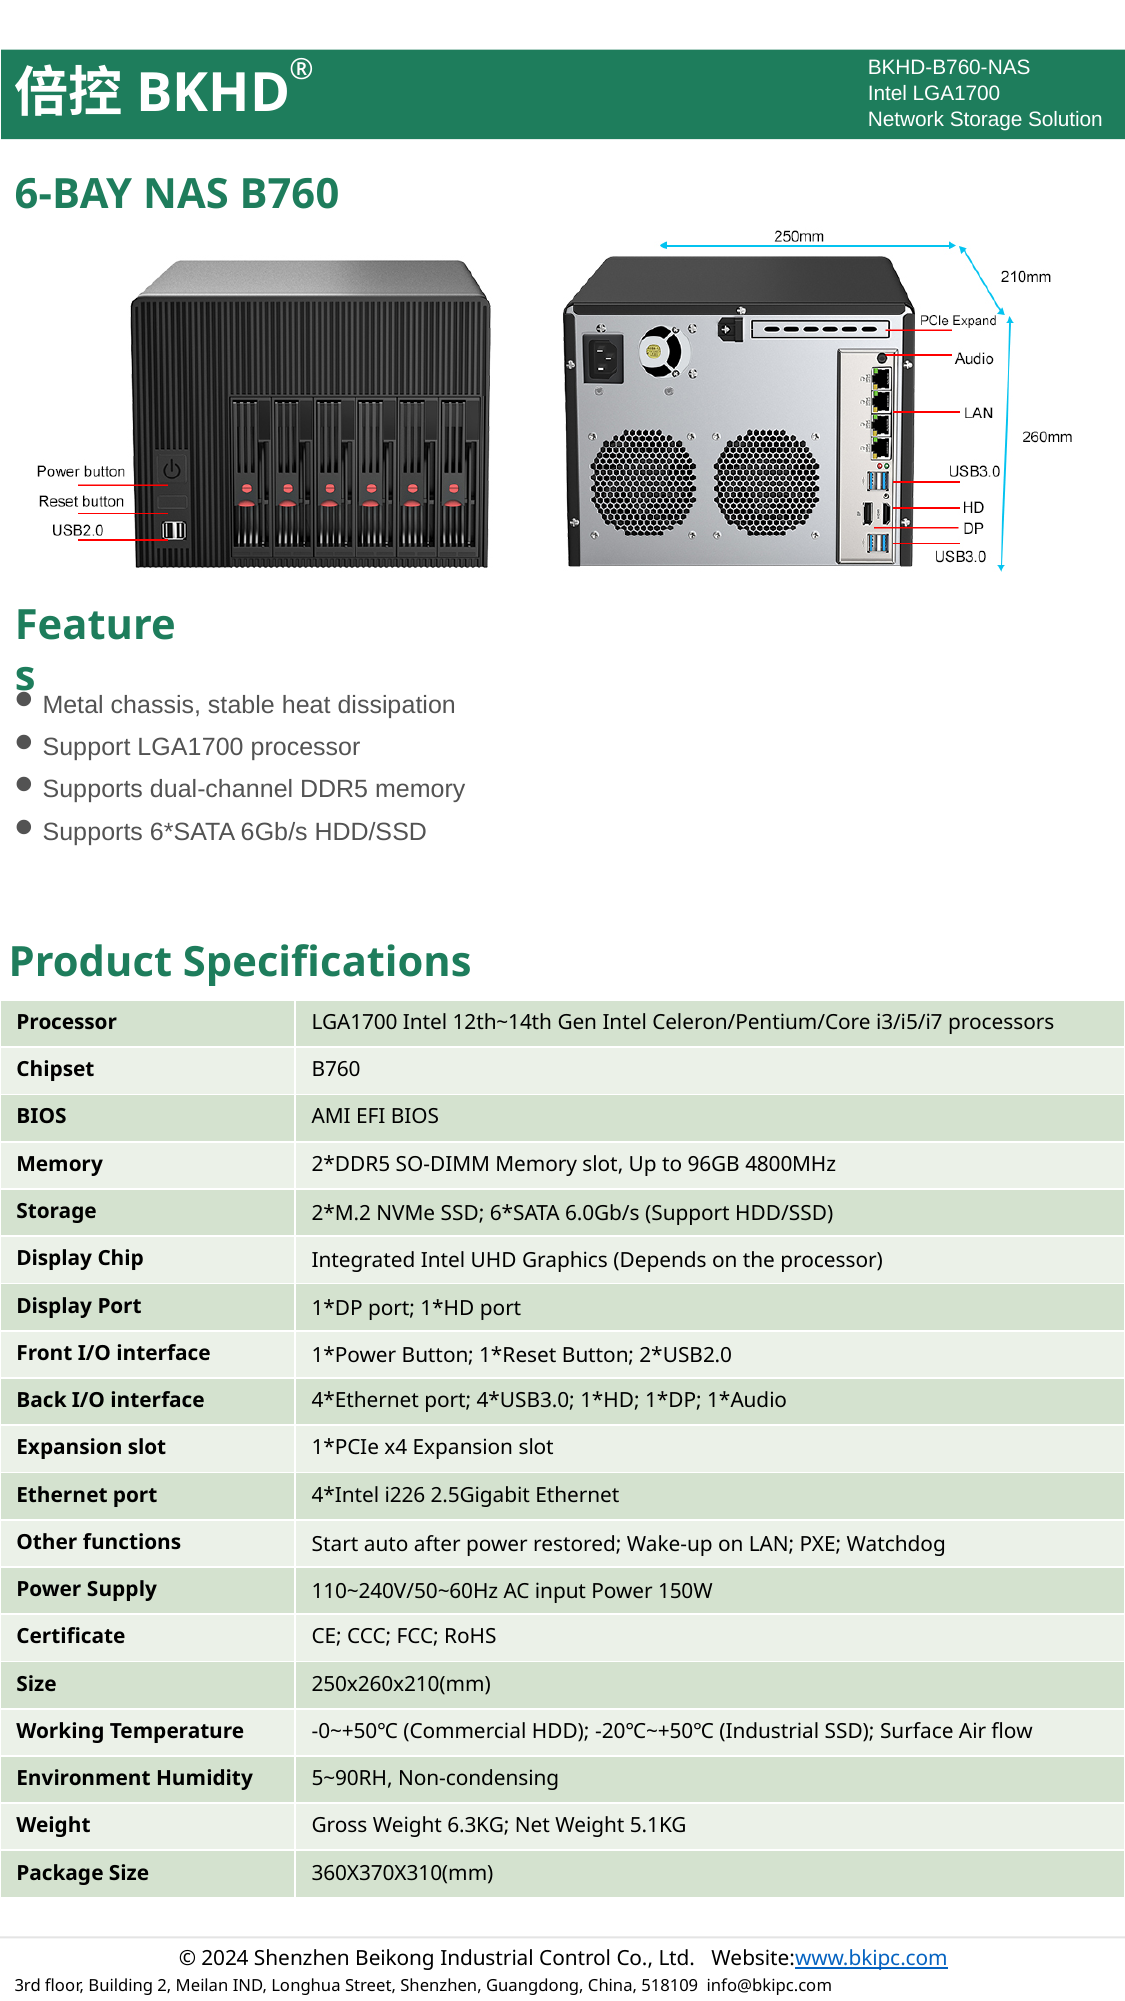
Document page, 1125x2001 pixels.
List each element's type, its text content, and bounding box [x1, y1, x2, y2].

table_cell Environment Humidity [1, 1757, 294, 1802]
table_header Processor [1, 1001, 294, 1046]
table_cell Weight [1, 1804, 294, 1849]
table_cell AMI EFI BIOS [296, 1095, 1124, 1141]
table_cell Certificate [1, 1615, 294, 1661]
table_cell BIOS [1, 1095, 294, 1141]
table_cell Ethernet port [1, 1473, 294, 1519]
table_cell 110~240V/50~60Hz AC input Power 150W [296, 1568, 1124, 1613]
table_header LGA1700 Intel 12th~14th Gen Intel Celeron/Pentium/Core i3/i5/i7 processors [296, 1001, 1124, 1046]
table_cell B760 [296, 1048, 1124, 1094]
table_cell 1*PCIe x4 Expansion slot [296, 1426, 1124, 1472]
table_cell Expansion slot [1, 1426, 294, 1472]
table_cell Chipset [1, 1048, 294, 1094]
table_cell Other functions [1, 1521, 294, 1566]
table_cell 2*DDR5 SO-DIMM Memory slot, Up to 96GB 4800MHz [296, 1143, 1124, 1188]
table_cell Integrated Intel UHD Graphics (Depends on the processor) [296, 1237, 1124, 1283]
table_cell Working Temperature [1, 1710, 294, 1755]
text_box 6-BAY NAS B760 [0, 159, 402, 219]
picture [0, 219, 1125, 602]
table_cell Package Size [1, 1851, 294, 1897]
table_cell CE; CCC; FCC; RoHS [296, 1615, 1124, 1661]
table_cell -0~+50℃ (Commercial HDD); -20℃~+50℃ (Industrial SSD); Surface Air flow [296, 1710, 1124, 1755]
table_cell Start auto after power restored; Wake-up on LAN; PXE; Watchdog [296, 1521, 1124, 1566]
table_cell Gross Weight 6.3KG; Net Weight 5.1KG [296, 1804, 1124, 1849]
table_cell Front I/O interface [1, 1332, 294, 1377]
table_cell 360X370X310(mm) [296, 1851, 1124, 1897]
table_cell Power Supply [1, 1568, 294, 1613]
table_cell 4*Ethernet port; 4*USB3.0; 1*HD; 1*DP; 1*Audio [296, 1379, 1124, 1424]
table_cell 4*Intel i226 2.5Gigabit Ethernet [296, 1473, 1124, 1519]
table_cell 250x260x210(mm) [296, 1662, 1124, 1708]
table_cell Display Port [1, 1284, 294, 1330]
table_cell Memory [1, 1143, 294, 1188]
text_box BKHD-B760-NAS Intel LGA1700 Network Storage Solution [853, 49, 1125, 141]
table_cell Storage [1, 1190, 294, 1235]
table_cell 1*DP port; 1*HD port [296, 1284, 1124, 1330]
table_cell 2*M.2 NVMe SSD; 6*SATA 6.0Gb/s (Support HDD/SSD) [296, 1190, 1124, 1235]
table_cell 1*Power Button; 1*Reset Button; 2*USB2.0 [296, 1332, 1124, 1377]
table_cell Display Chip [1, 1237, 294, 1283]
text_box Metal chassis, stable heat dissipation Support LGA1700 processor Supports dual-channel DDR5 memory Supports 6*SATA 6Gb/s HDD/SSD [0, 680, 591, 858]
table_cell Back I/O interface [1, 1379, 294, 1424]
table_cell Size [1, 1662, 294, 1708]
table_cell 5~90RH, Non-condensing [296, 1757, 1124, 1802]
